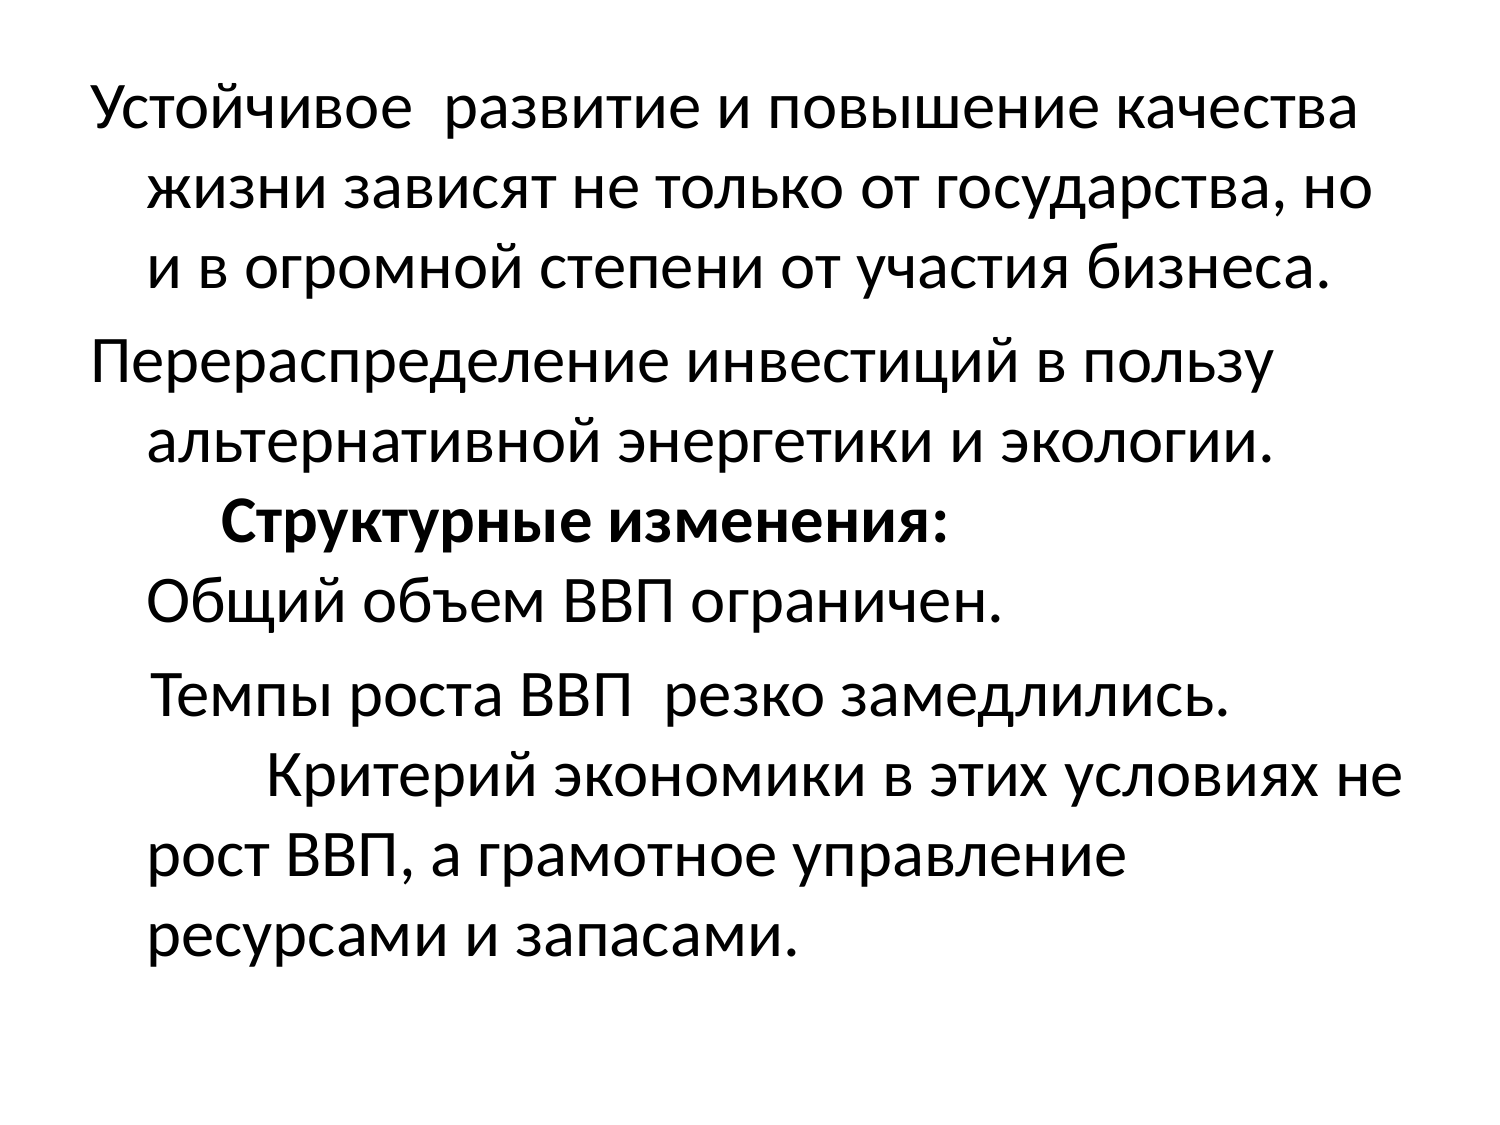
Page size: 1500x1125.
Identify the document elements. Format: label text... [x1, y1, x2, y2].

list Устойчивое развитие и повышение качества жизни зависят не только от государства, но и в огромной степени от участия бизнеса. Перераспределение инвестиций в пользу альтернативной энергетики и экологии. Структурные изменения: Общий объем ВВП ограничен. Темпы роста ВВП резко замедлились. Критерий экономики в этих условиях не рост ВВП, а грамотное управление ресурсами и запасами. [75, 54, 1425, 1071]
